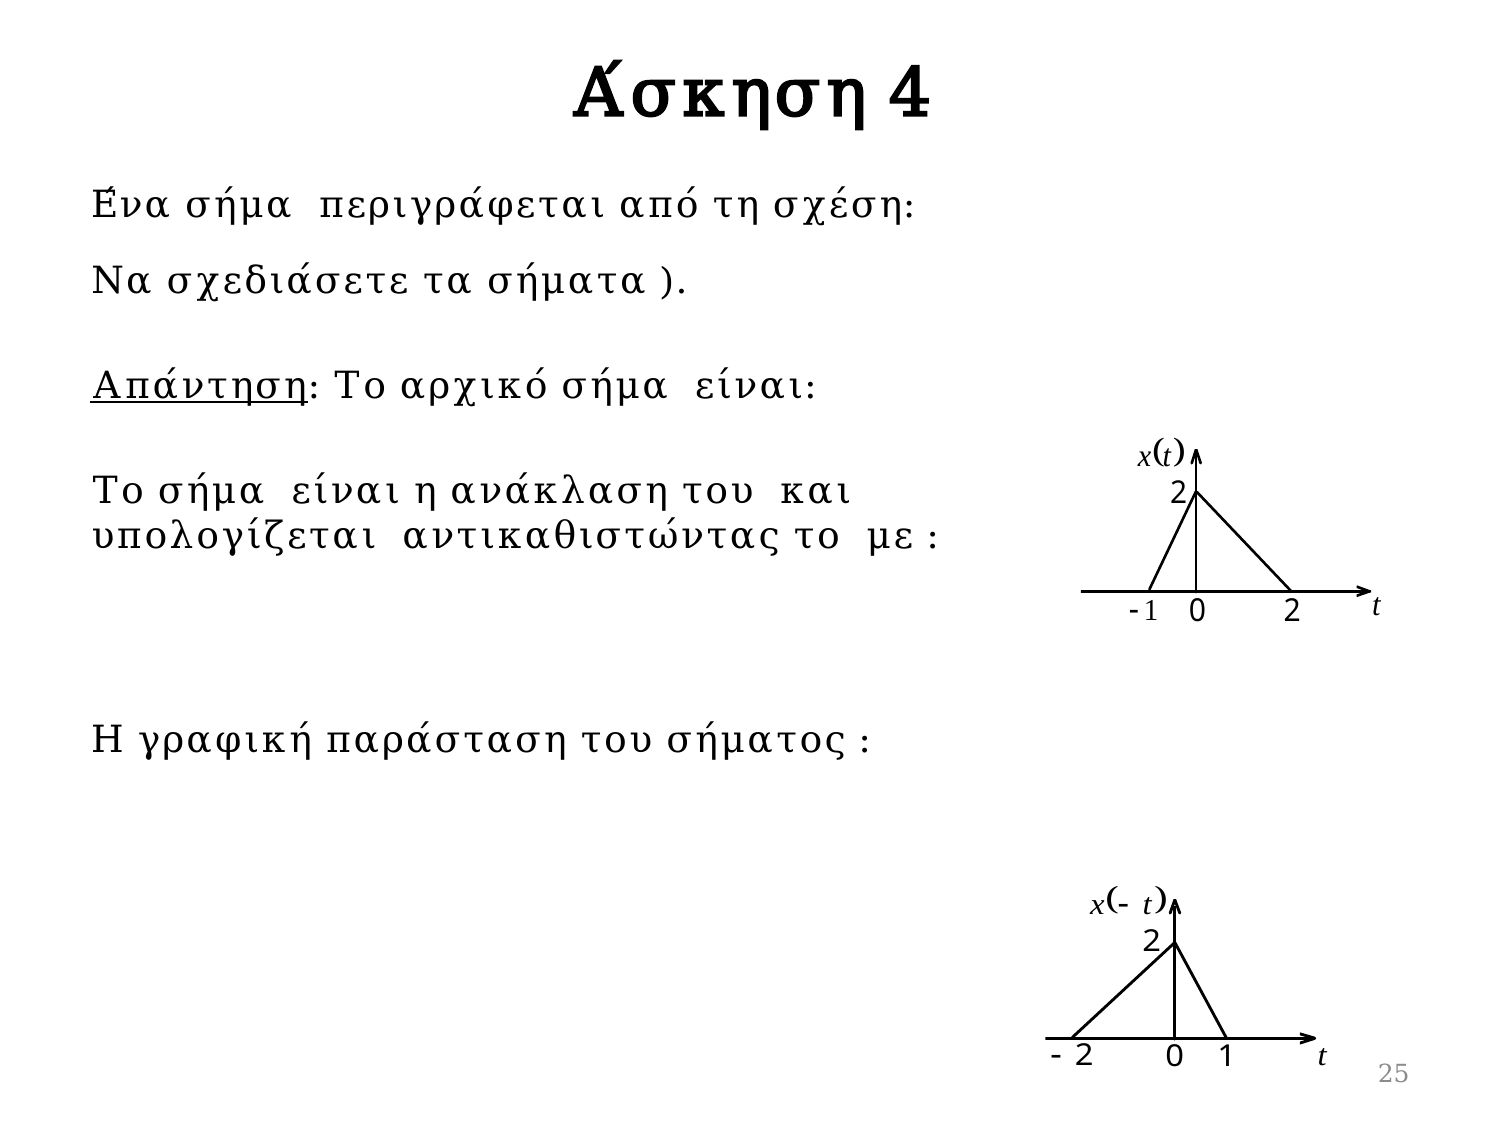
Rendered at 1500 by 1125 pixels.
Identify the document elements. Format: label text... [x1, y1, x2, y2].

picture [1080, 432, 1389, 634]
title Άσκηση 4 [75, 19, 1425, 159]
picture [1045, 881, 1335, 1074]
slide_number 25 [1222, 1042, 1425, 1103]
